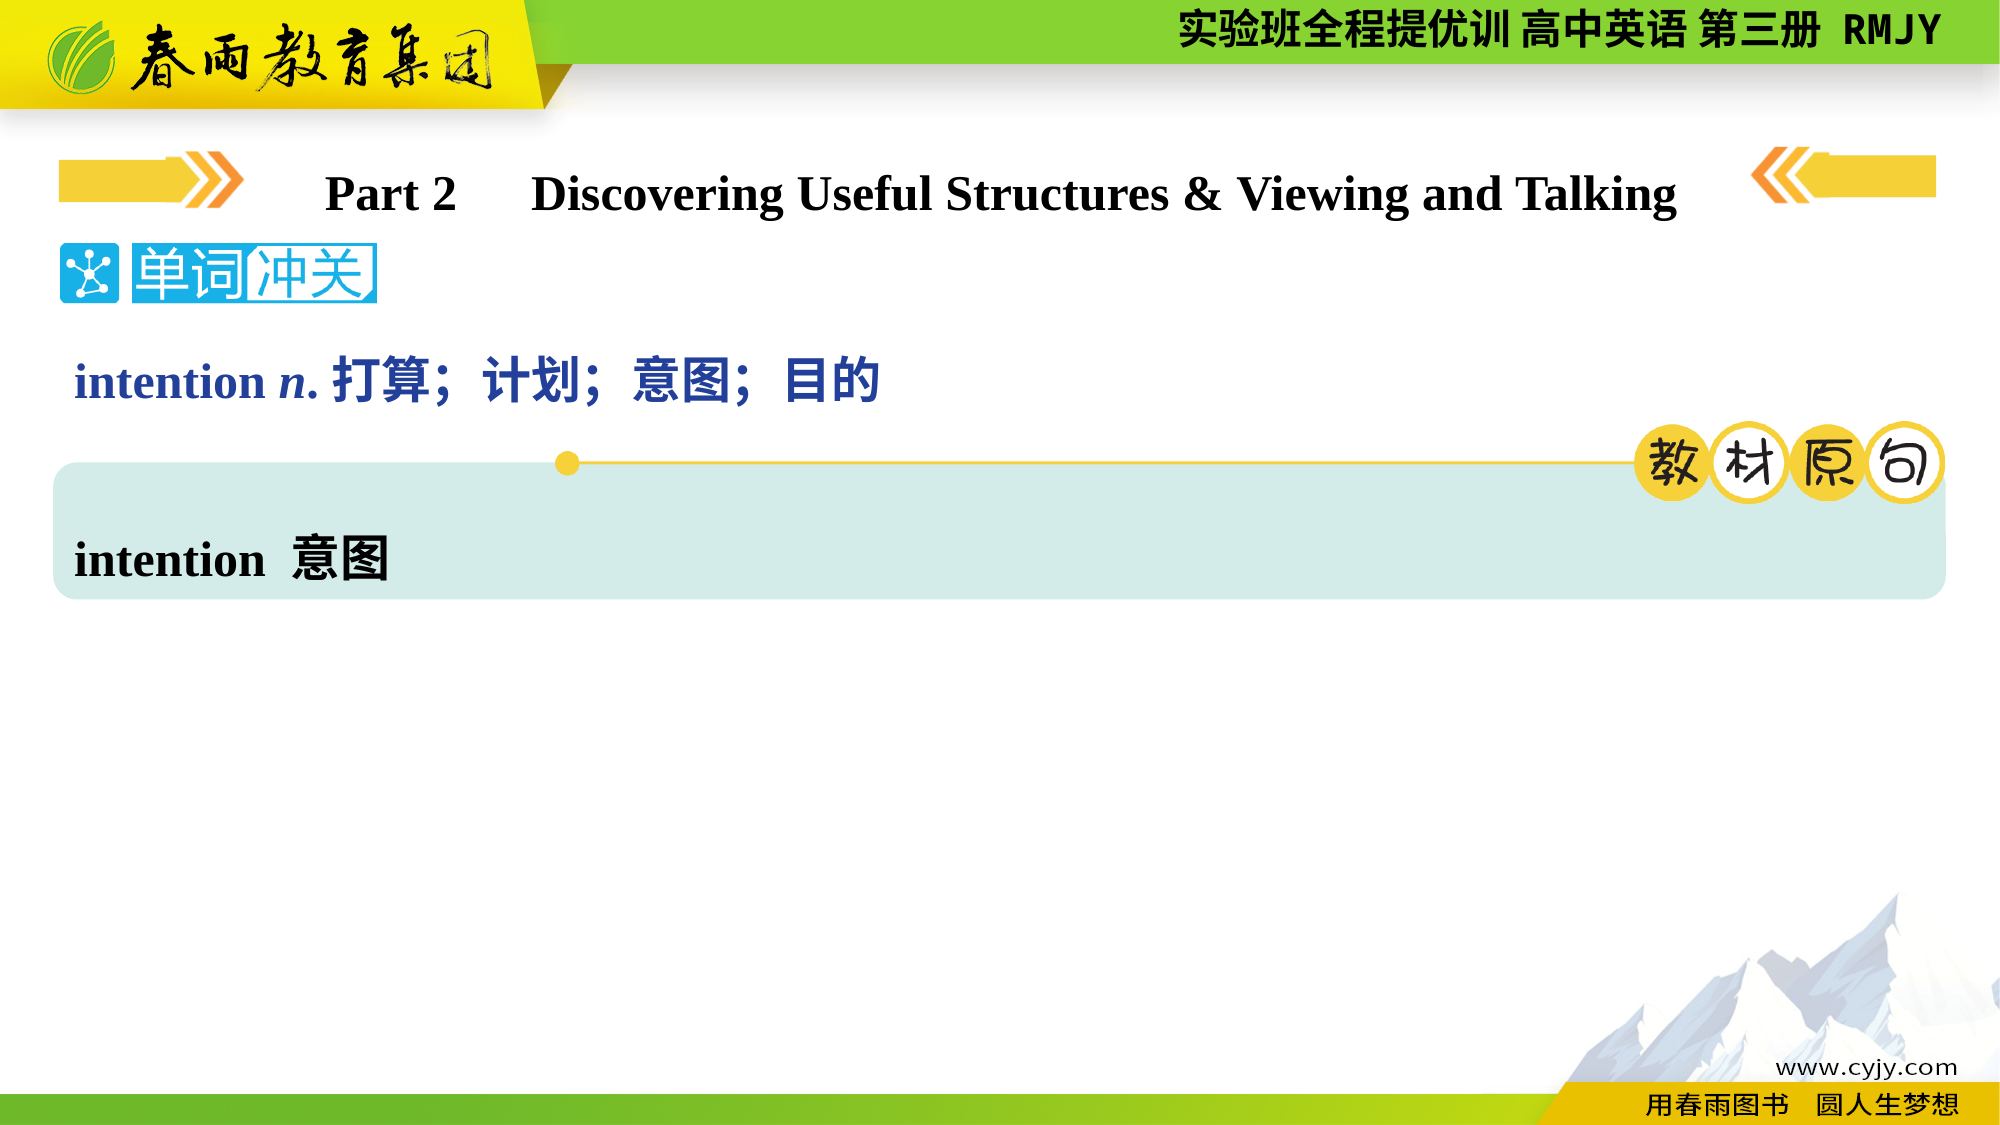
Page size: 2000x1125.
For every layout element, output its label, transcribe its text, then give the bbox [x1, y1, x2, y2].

picture [0, 0, 2000, 1125]
text_box intention n.打算；计划；意图；目的 [59, 311, 1944, 417]
text_box [54, 463, 550, 589]
list Part 2 Discovering Useful Structures & Viewing and Talking [59, 122, 1944, 217]
text_box intention 意图 [59, 488, 1944, 594]
text_box [64, 594, 1935, 598]
